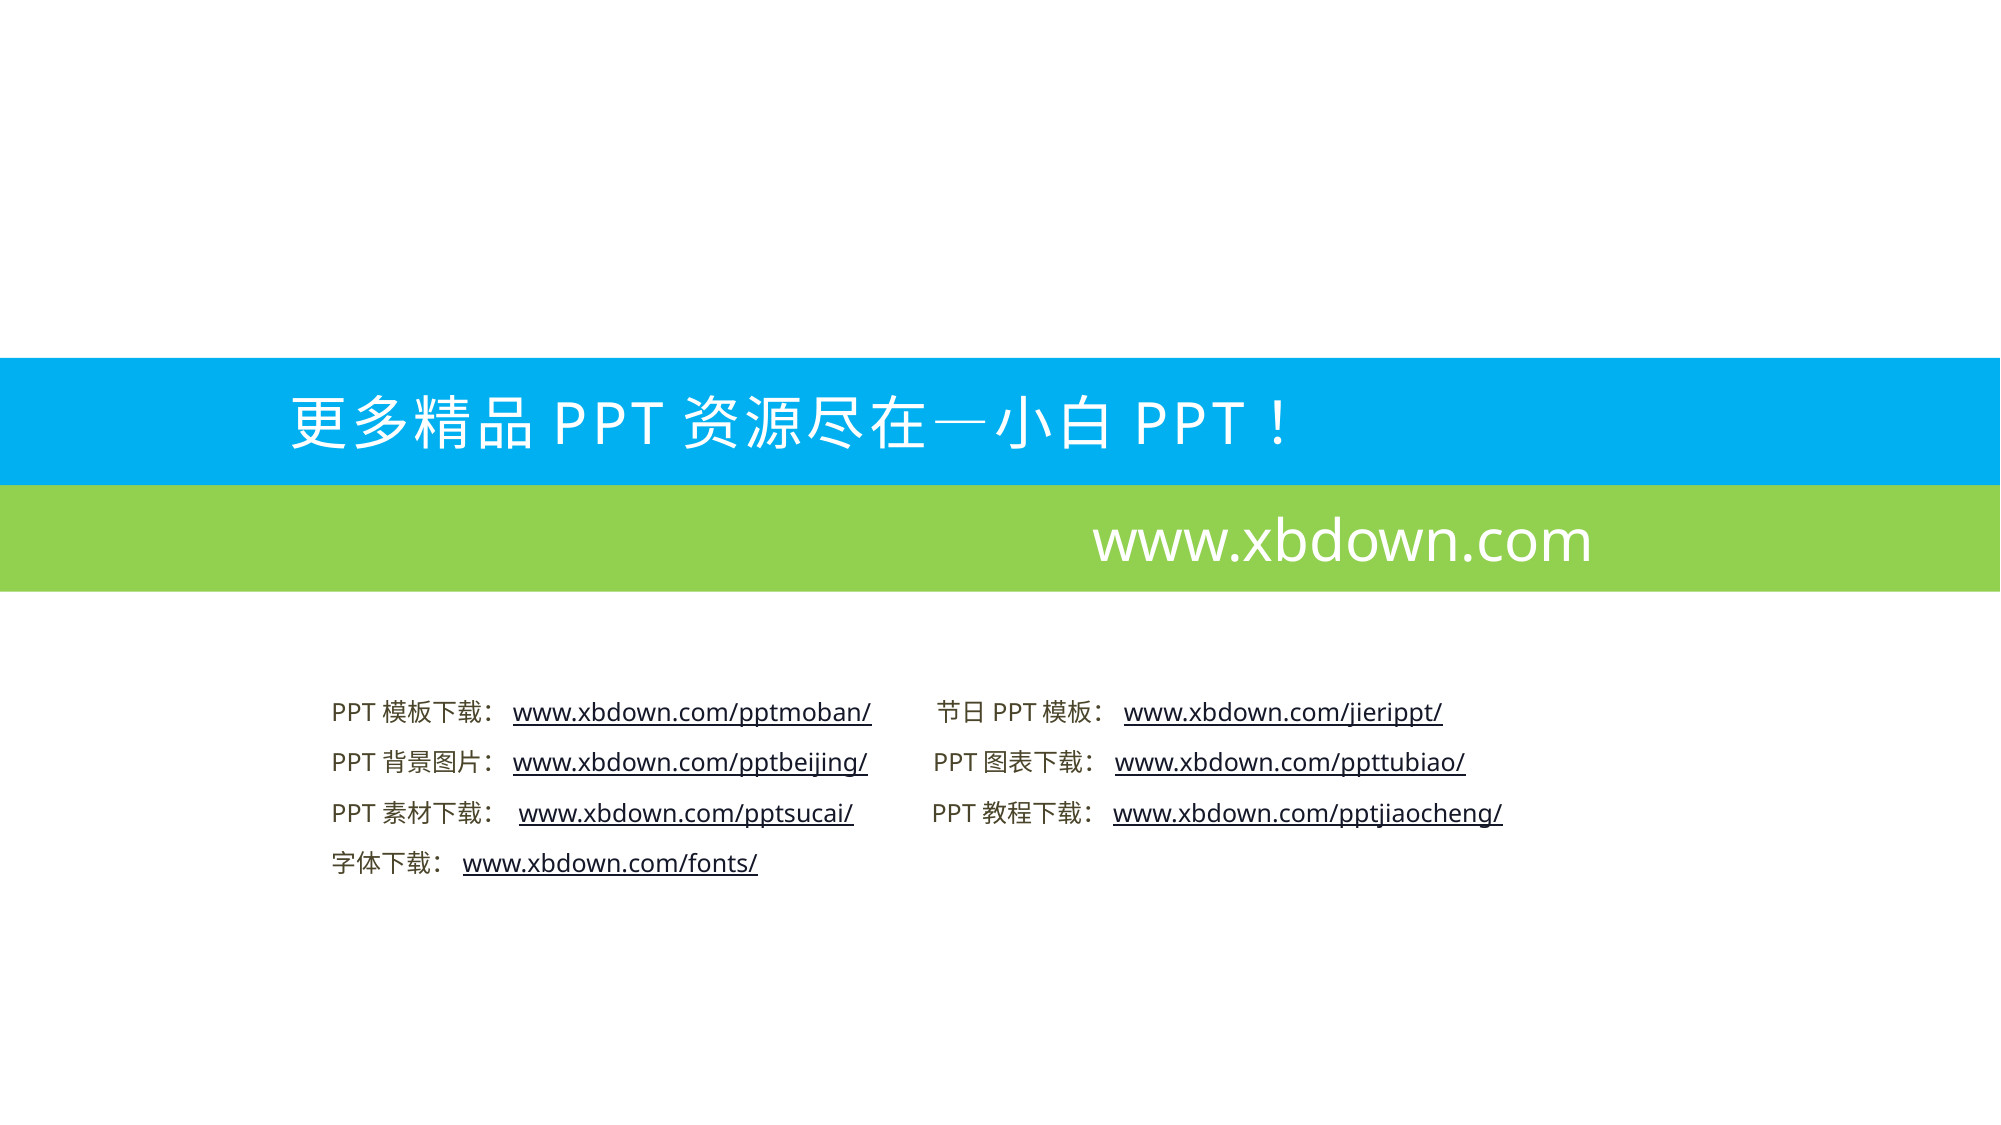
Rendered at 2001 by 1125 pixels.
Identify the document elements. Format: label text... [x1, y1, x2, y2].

text_box 更多精品PPT资源尽在—小白PPT！ [0, 357, 2000, 486]
text_box PPT模板下载：www.xbdown.com/pptmoban/ 节日PPT模板：www.xbdown.com/jierippt/ PPT背景图片：www.xbdown.com/pptbeijing/ PPT图表下载：www.xbdown.com/ppttubiao/ PPT素材下载： www.xbdown.com/pptsucai/ PPT教程下载：www.xbdown.com/pptjiaocheng/ 字体下载：www.xbdown.com/fonts/ [316, 642, 1688, 920]
text_box www.xbdown.com [0, 486, 2000, 593]
